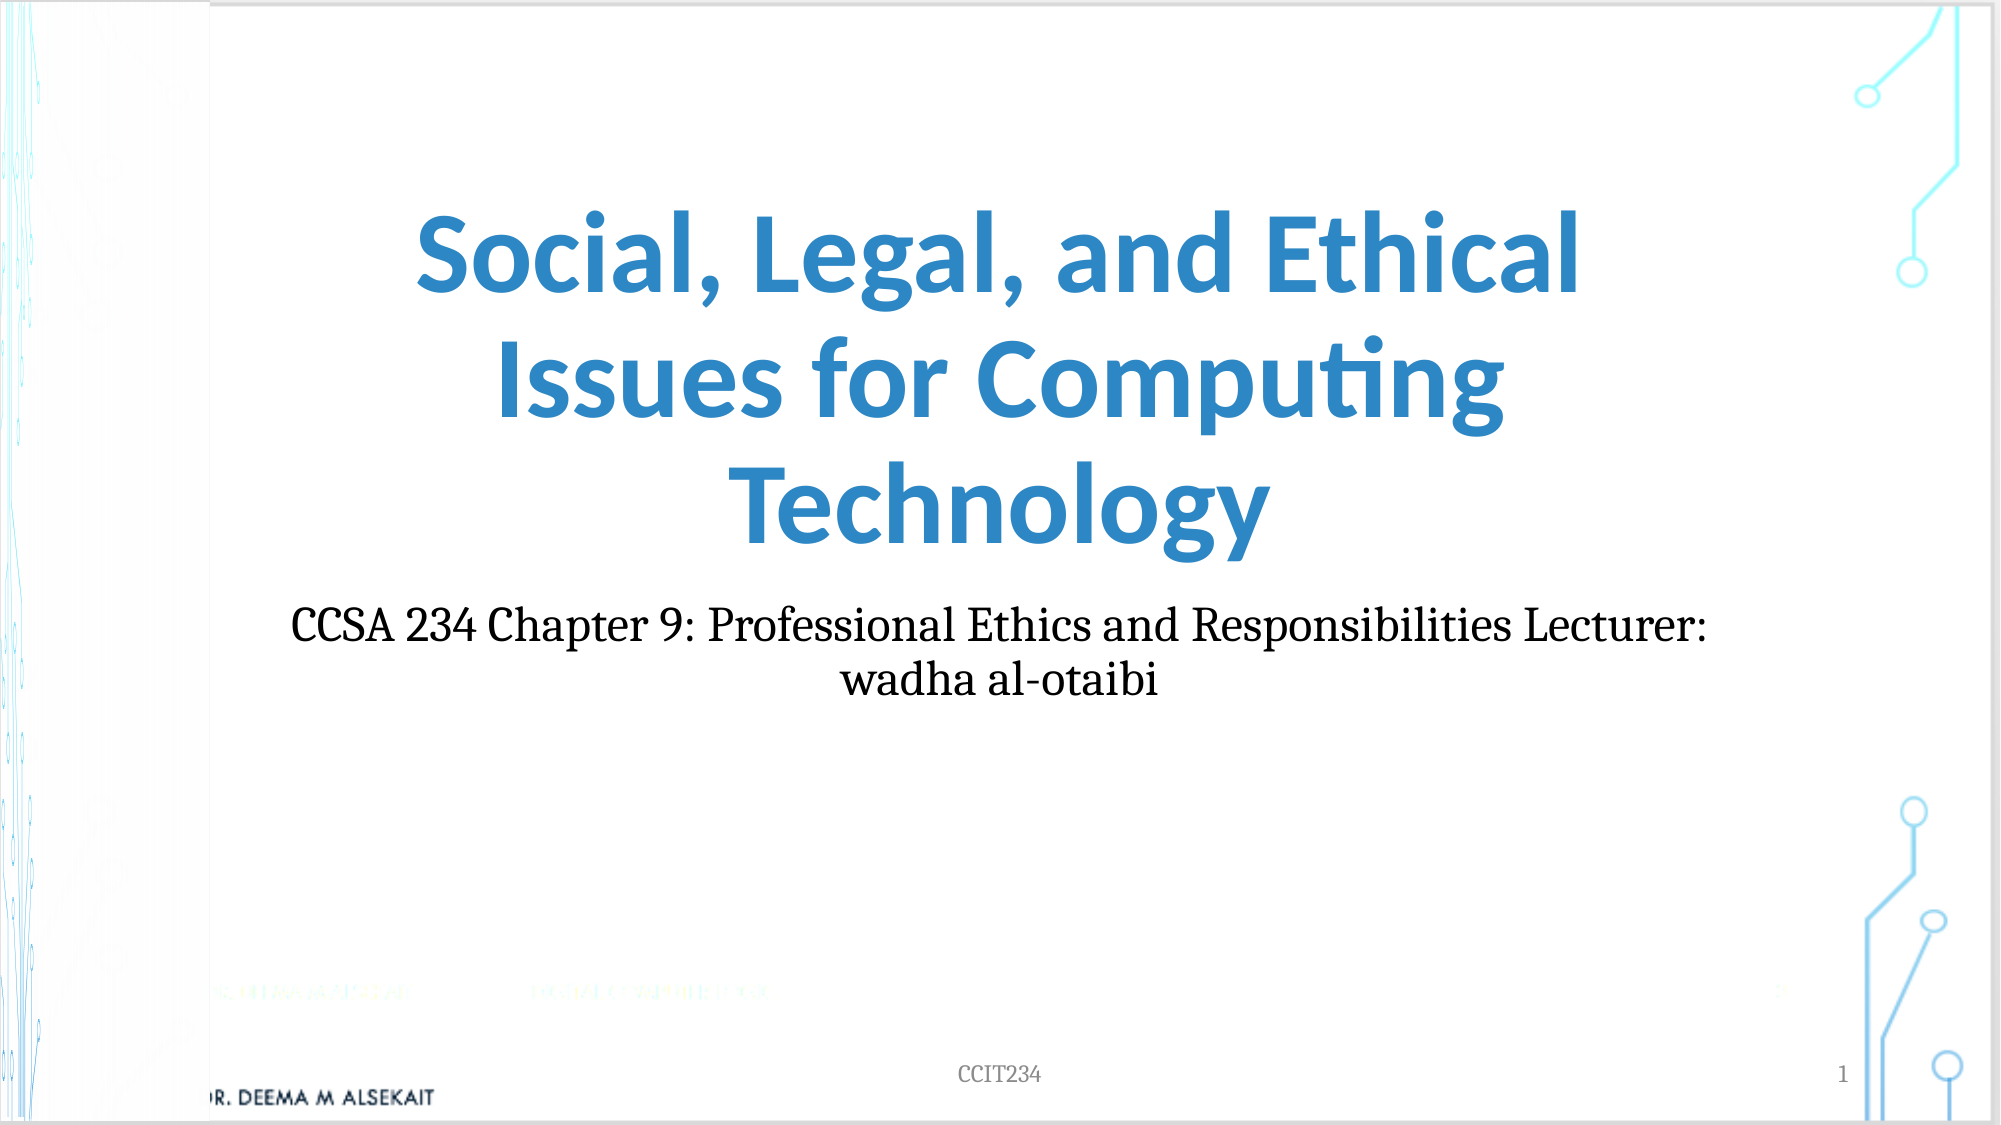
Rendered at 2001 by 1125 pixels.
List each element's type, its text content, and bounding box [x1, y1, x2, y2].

picture [0, 0, 2001, 1125]
title Social, Legal, and Ethical Issues for Computing Technology [249, 184, 1750, 576]
slide_number 1 [1412, 1042, 1863, 1103]
footer CCIT234 [662, 1042, 1338, 1103]
subtitle CCSA 234 Chapter 9: Professional Ethics and Responsibilities Lecturer: wadha al-otaibi [249, 590, 1750, 863]
